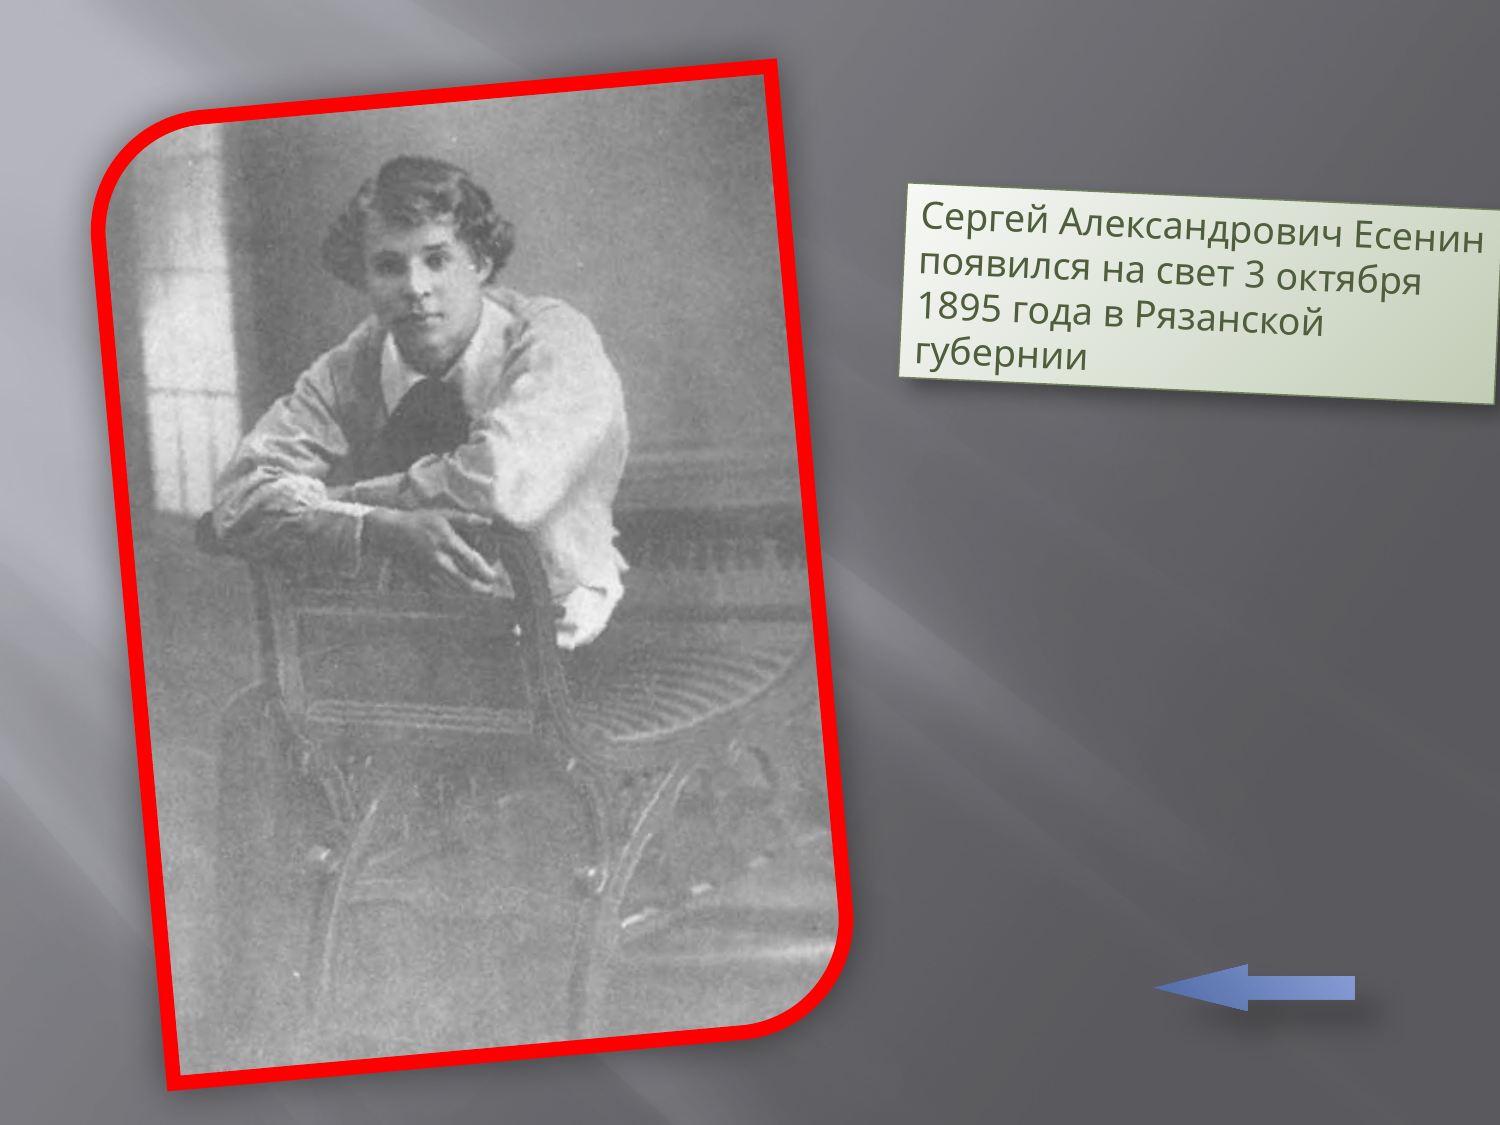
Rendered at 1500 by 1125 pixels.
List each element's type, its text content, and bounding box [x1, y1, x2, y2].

picture [106, 75, 838, 1075]
text_box [1153, 964, 1355, 1011]
text_box Сергей Александрович Есенин появился на свет 3 октября 1895 года в Рязанской губернии [897, 181, 1500, 406]
